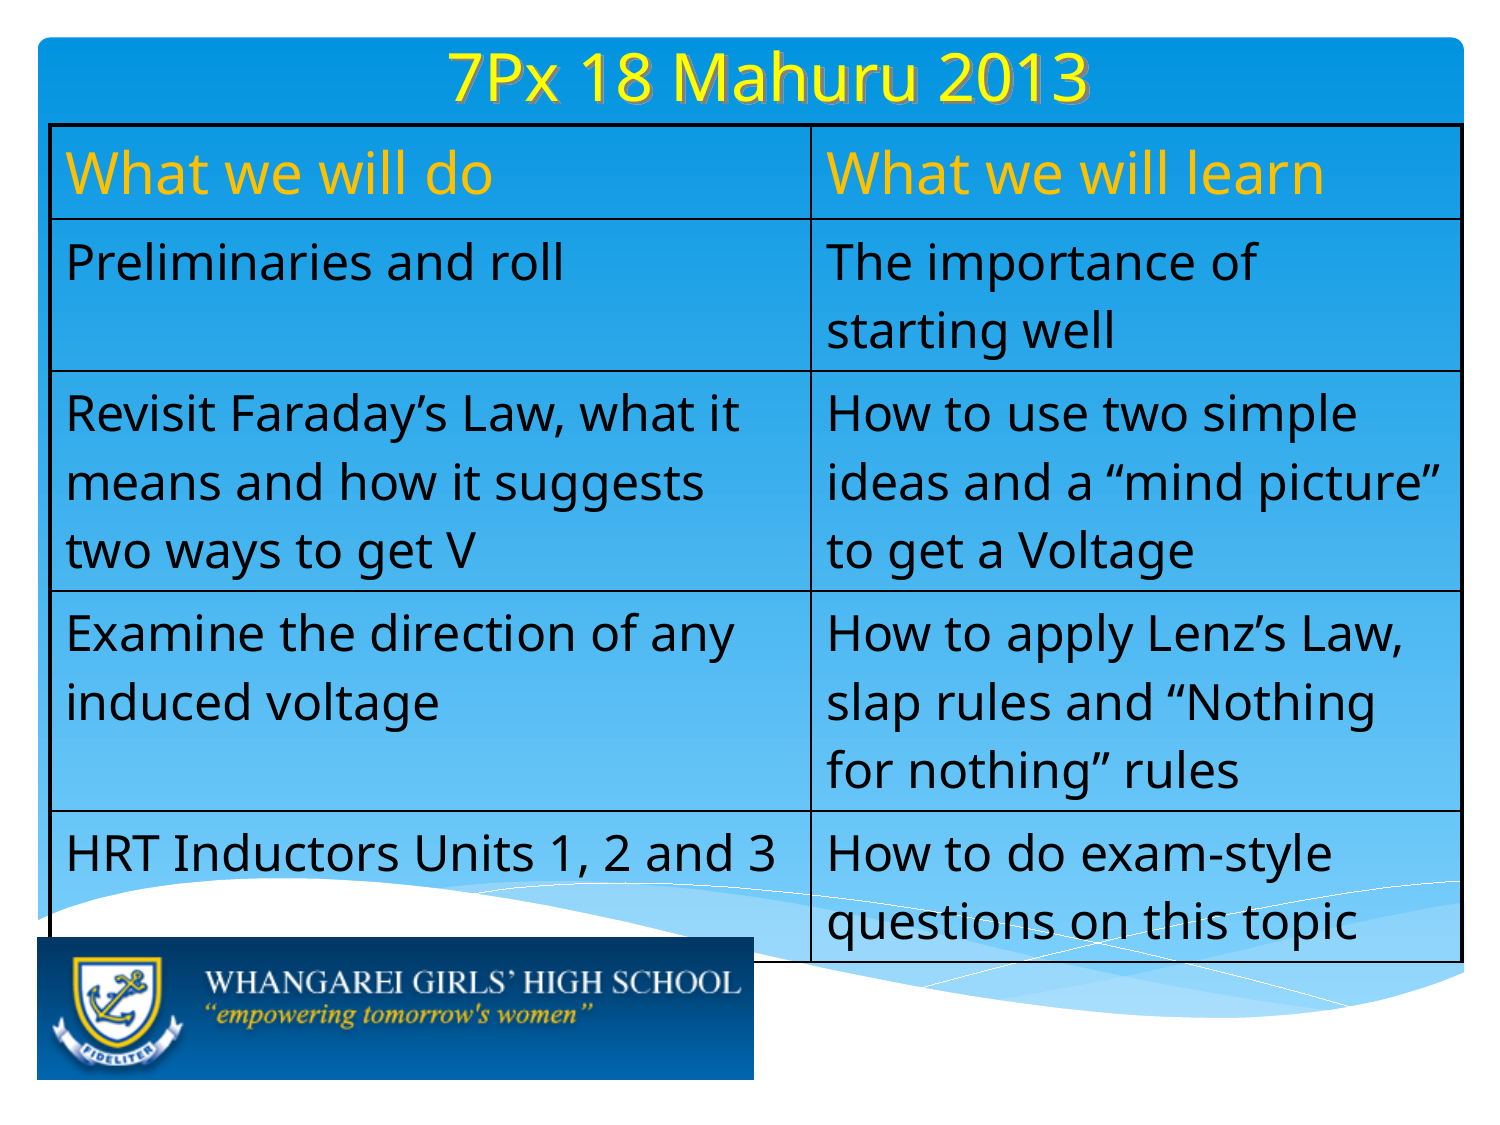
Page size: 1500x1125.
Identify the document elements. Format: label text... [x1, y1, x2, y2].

table_cell Examine the direction of any induced voltage [52, 592, 810, 810]
text_box 7Px 18 Mahuru 2013 [162, 24, 1375, 123]
table_cell How to use two simple ideas and a “mind picture” to get a Voltage [812, 372, 1460, 590]
table_cell HRT Inductors Units 1, 2 and 3 [52, 812, 810, 961]
table_cell Revisit Faraday’s Law, what it means and how it suggests two ways to get V [52, 372, 810, 590]
table_header What we will do [52, 127, 810, 218]
picture [37, 937, 754, 1080]
table_cell How to apply Lenz’s Law, slap rules and “Nothing for nothing” rules [812, 592, 1460, 810]
table_cell The importance of starting well [812, 220, 1460, 370]
table_header What we will learn [812, 127, 1460, 218]
table_cell How to do exam-style questions on this topic [812, 812, 1460, 961]
table_cell Preliminaries and roll [52, 220, 810, 370]
